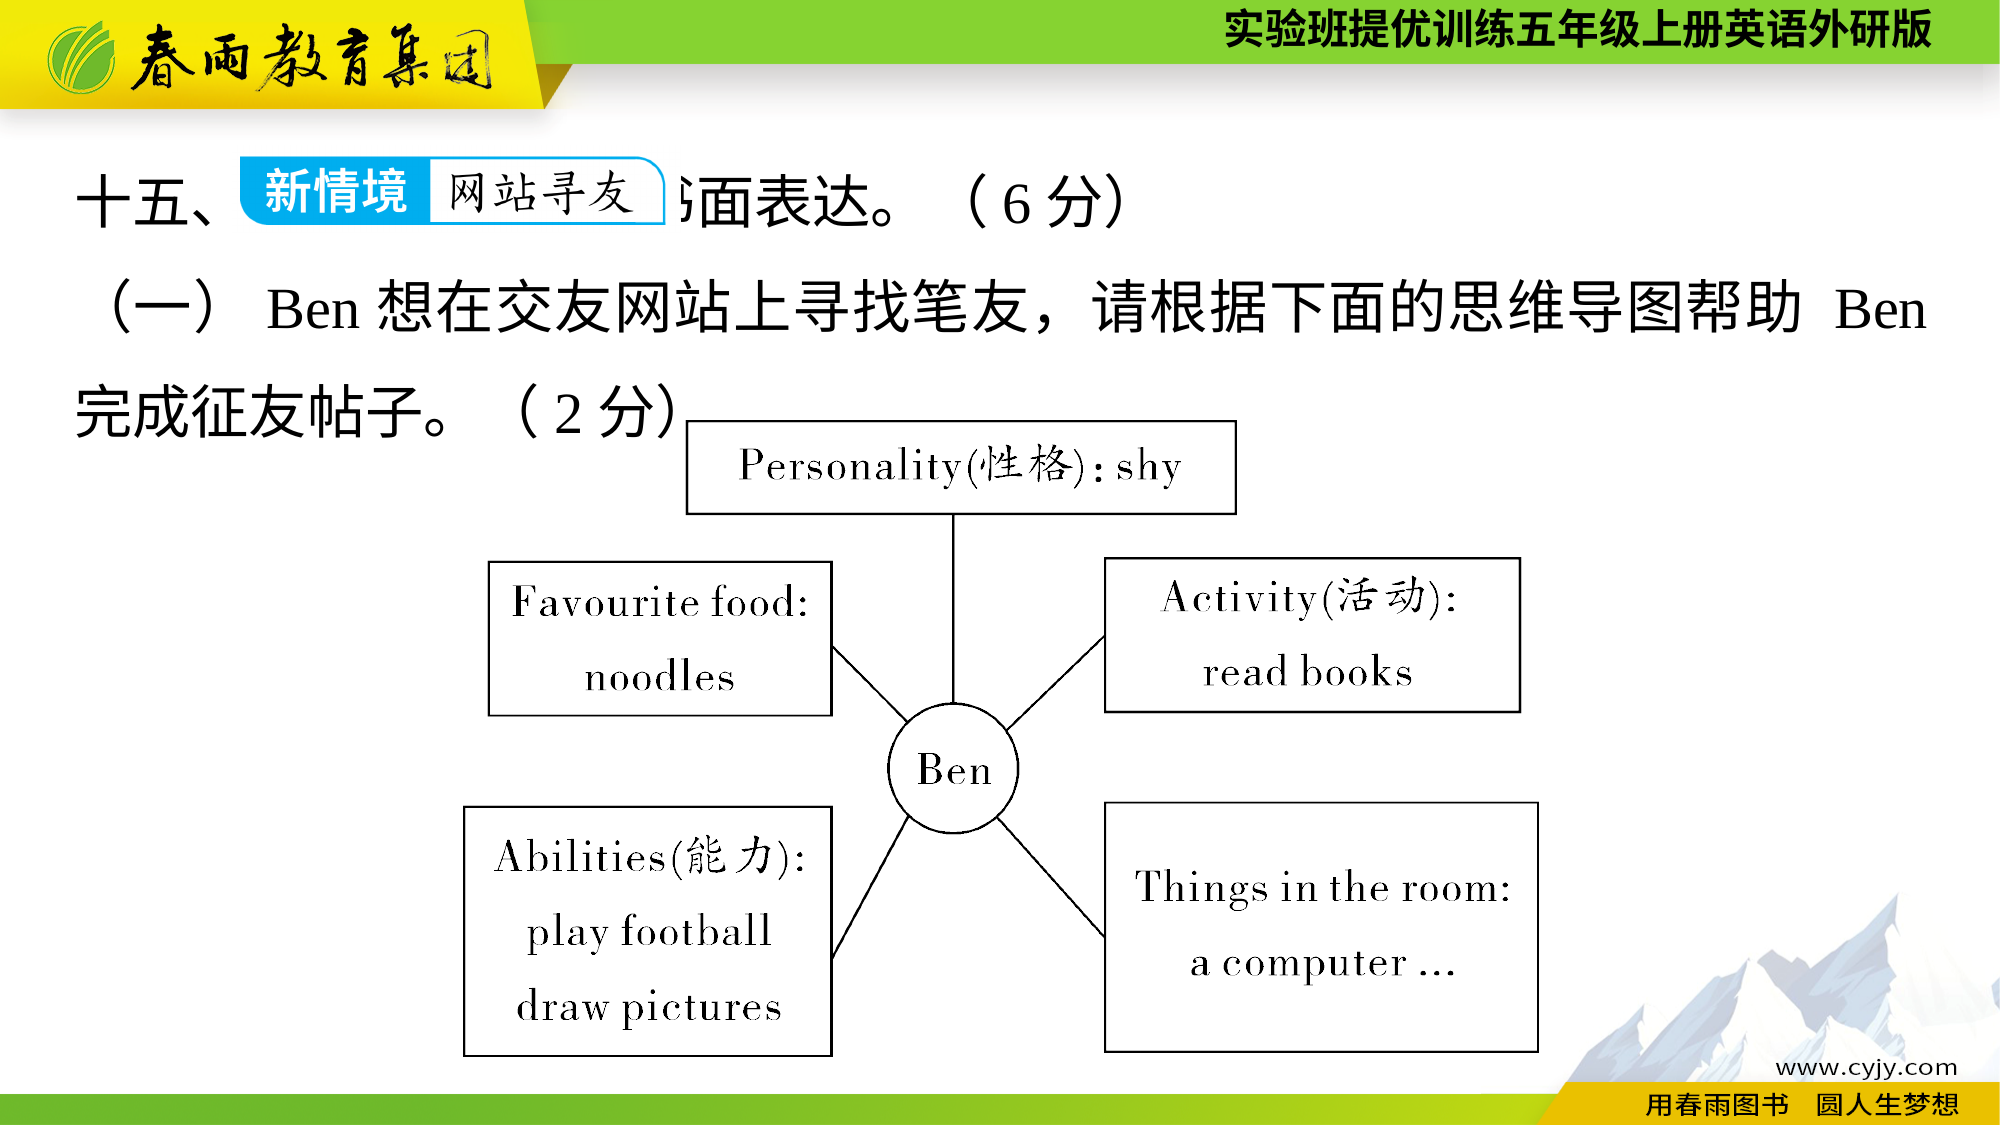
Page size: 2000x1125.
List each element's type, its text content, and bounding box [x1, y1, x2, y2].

list 十五、 书面表达。（6分） （一）Ben想在交友网站上寻找笔友，请根据下面的思维导图帮助 Ben 完成征友帖子。（2分） [59, 122, 1944, 456]
picture [0, 0, 2000, 1125]
